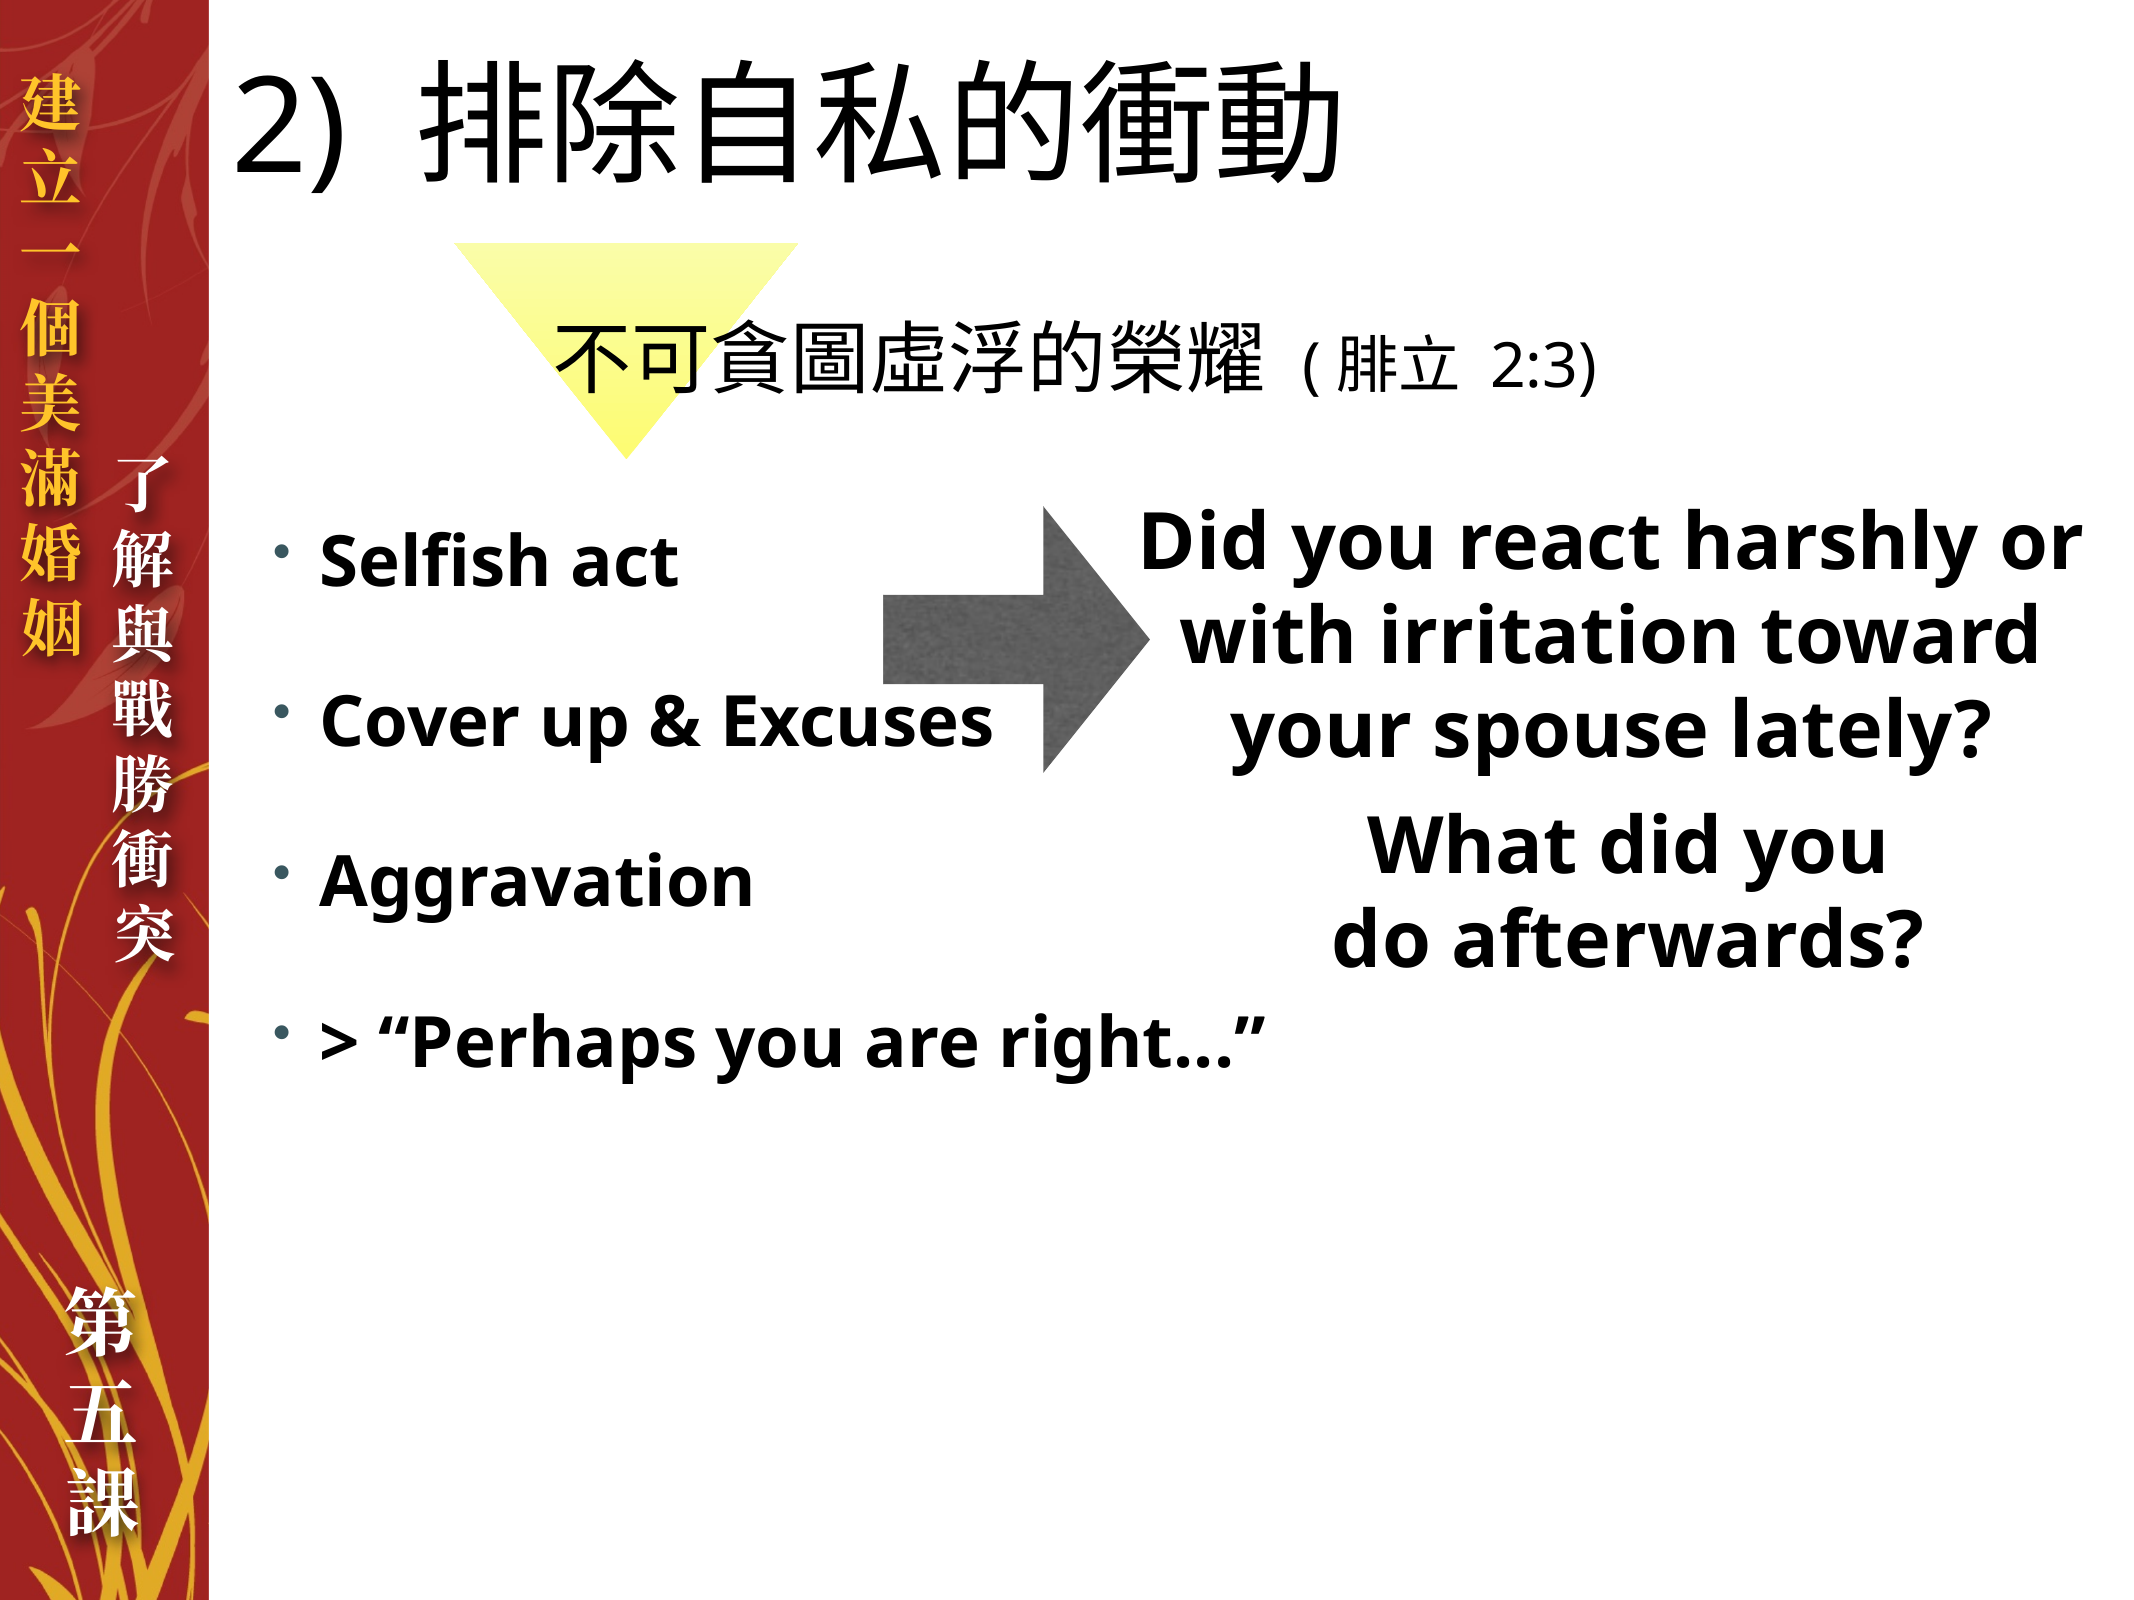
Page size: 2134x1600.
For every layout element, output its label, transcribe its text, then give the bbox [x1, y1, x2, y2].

text_box 不可貪圖虛浮的榮耀 (腓立 2:3) [543, 278, 1606, 412]
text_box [883, 482, 2122, 786]
text_box What did you do afterwards? [1303, 796, 1954, 992]
text_box [454, 242, 799, 355]
text_box [588, 412, 664, 460]
list Selfish act Cover up & Excuses Aggravation > “Perhaps you are right...” [264, 303, 1932, 1295]
text_box 2) 排除自私的衝動 [223, 32, 1356, 208]
picture [0, 0, 208, 1600]
